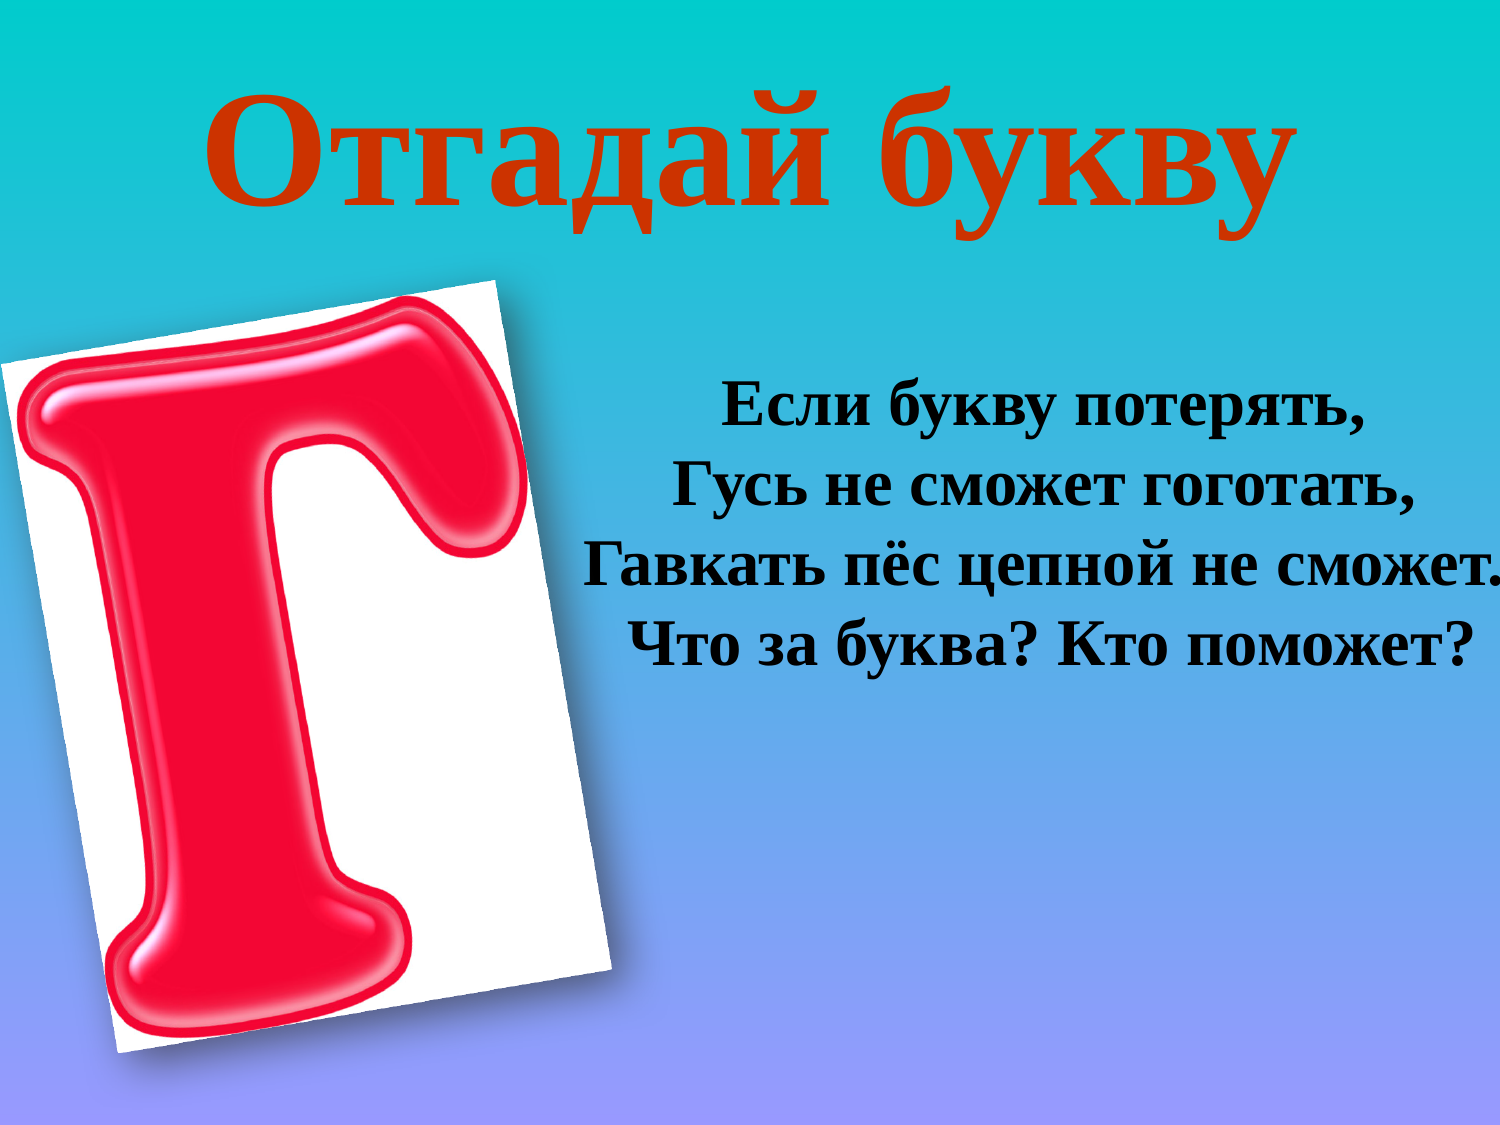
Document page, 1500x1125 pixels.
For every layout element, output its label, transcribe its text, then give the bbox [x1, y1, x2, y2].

title Отгадай букву [75, 45, 1425, 233]
picture [1, 281, 611, 1053]
list Если букву потерять, Гусь не сможет гоготать, Гавкать пёс цепной не сможет. Что за буква? Кто поможет? [563, 351, 1500, 1024]
